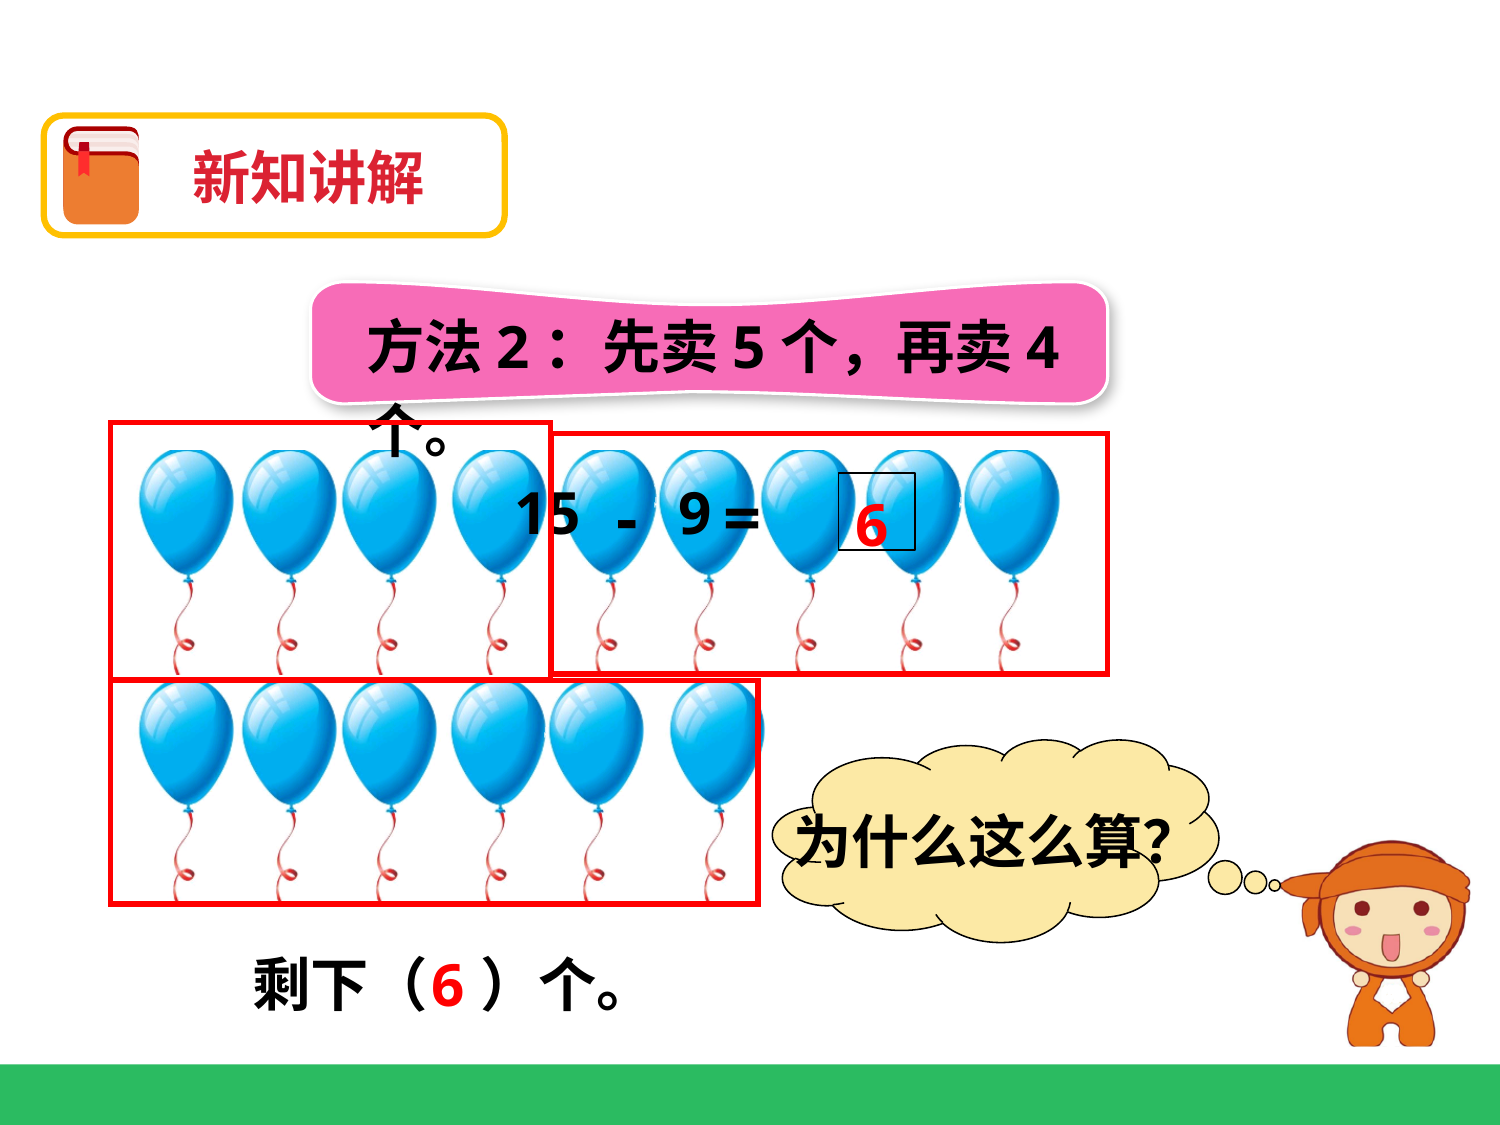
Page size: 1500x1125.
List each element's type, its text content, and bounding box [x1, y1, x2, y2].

text_box [109, 421, 552, 679]
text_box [127, 450, 549, 675]
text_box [549, 450, 1064, 675]
picture [1277, 942, 1471, 1047]
text_box 剩下（ ）个。 [210, 926, 401, 1025]
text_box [772, 739, 1487, 942]
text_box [43, 115, 505, 236]
text_box 6 [401, 926, 521, 1025]
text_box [310, 281, 1108, 404]
text_box [552, 432, 1109, 675]
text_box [127, 680, 769, 905]
text_box 剩下（ ）个。 [521, 926, 711, 1025]
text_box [499, 468, 1042, 565]
text_box [109, 679, 759, 905]
